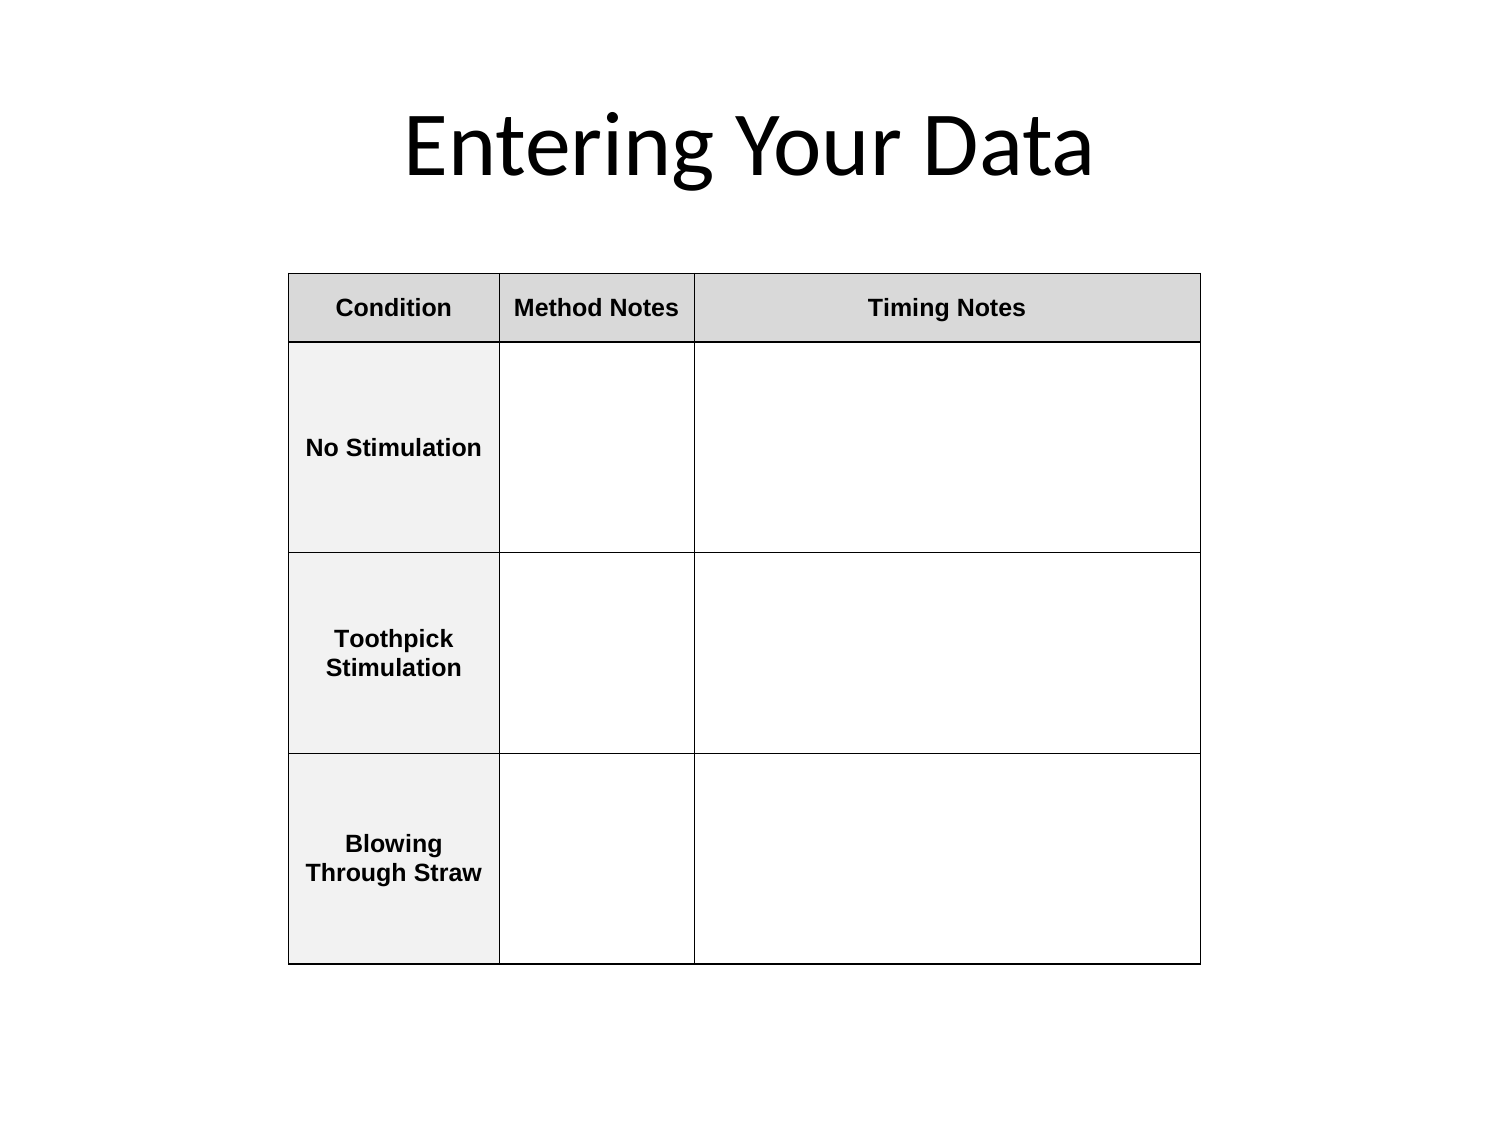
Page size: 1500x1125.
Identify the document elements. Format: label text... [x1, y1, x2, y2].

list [287, 272, 1213, 995]
title Entering Your Data [75, 45, 1425, 233]
